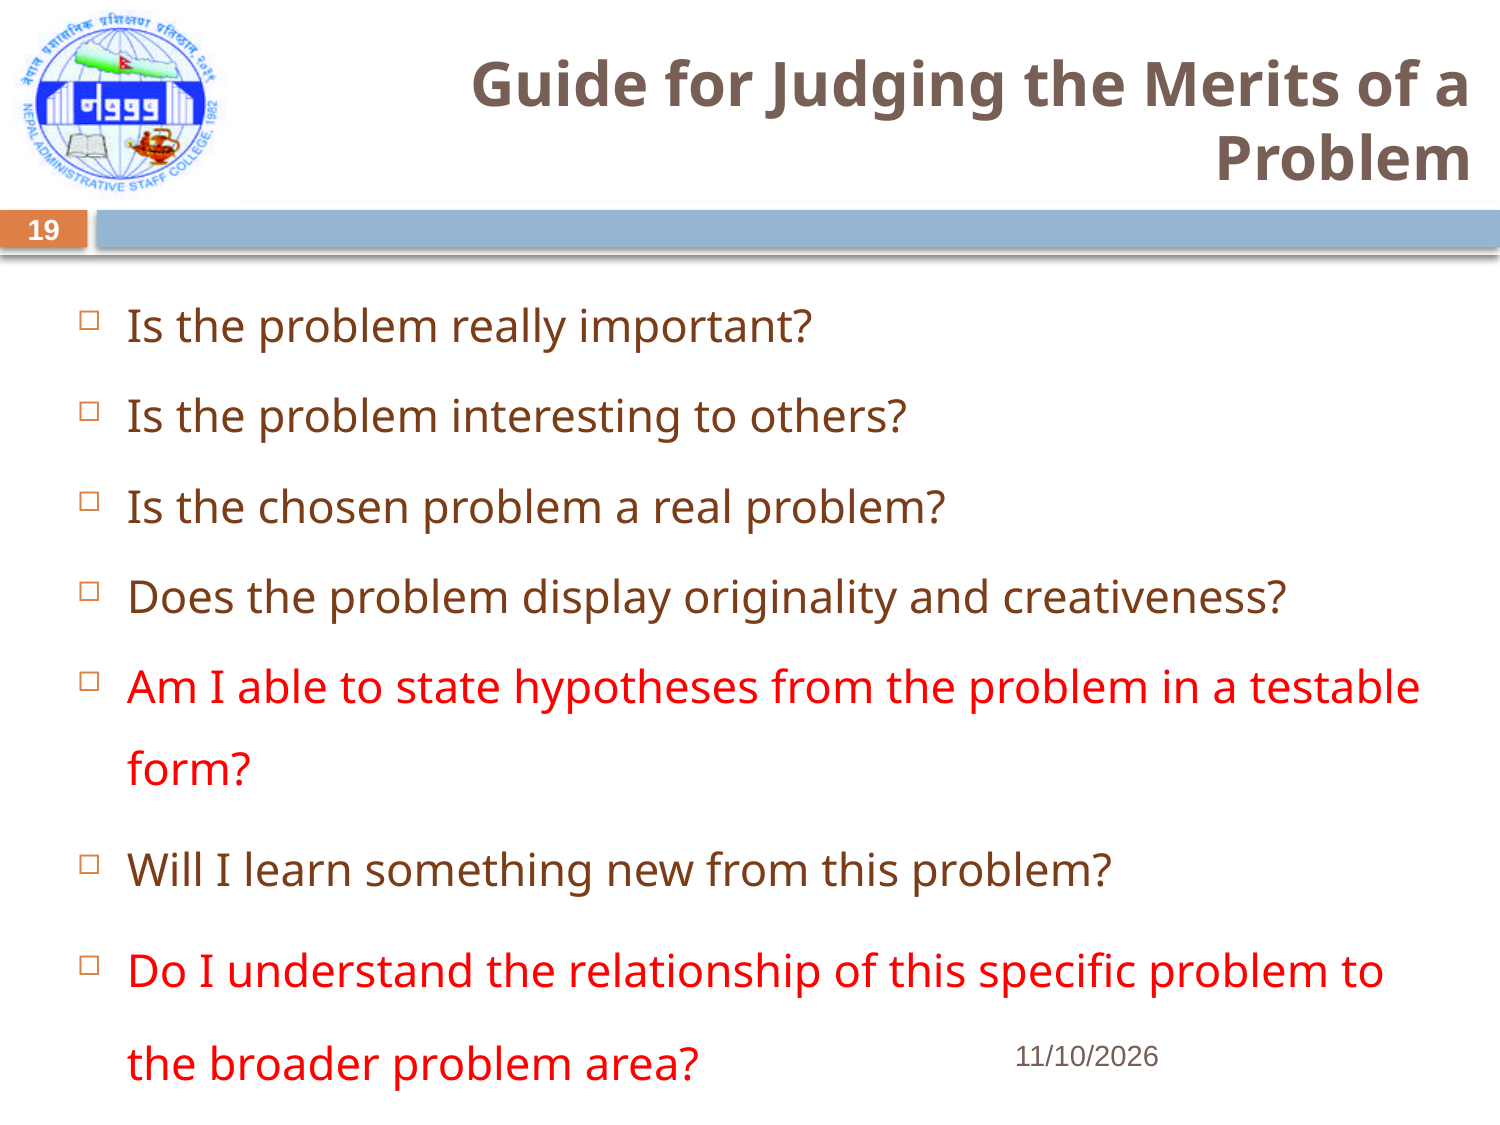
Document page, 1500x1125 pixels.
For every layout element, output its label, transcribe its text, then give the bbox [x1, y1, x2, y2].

picture [1, 0, 236, 208]
list Is the problem really important? Is the problem interesting to others? Is the chosen problem a real problem? Does the problem display originality and creativeness? Am I able to state hypotheses from the problem in a testable form? Will I learn something new from this problem? Do I understand the relationship of this specific problem to the broader problem area? [62, 262, 1438, 1100]
slide_number 19 [0, 208, 88, 249]
title Guide for Judging the Merits of a Problem [218, 37, 1488, 200]
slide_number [999, 1025, 1438, 1085]
